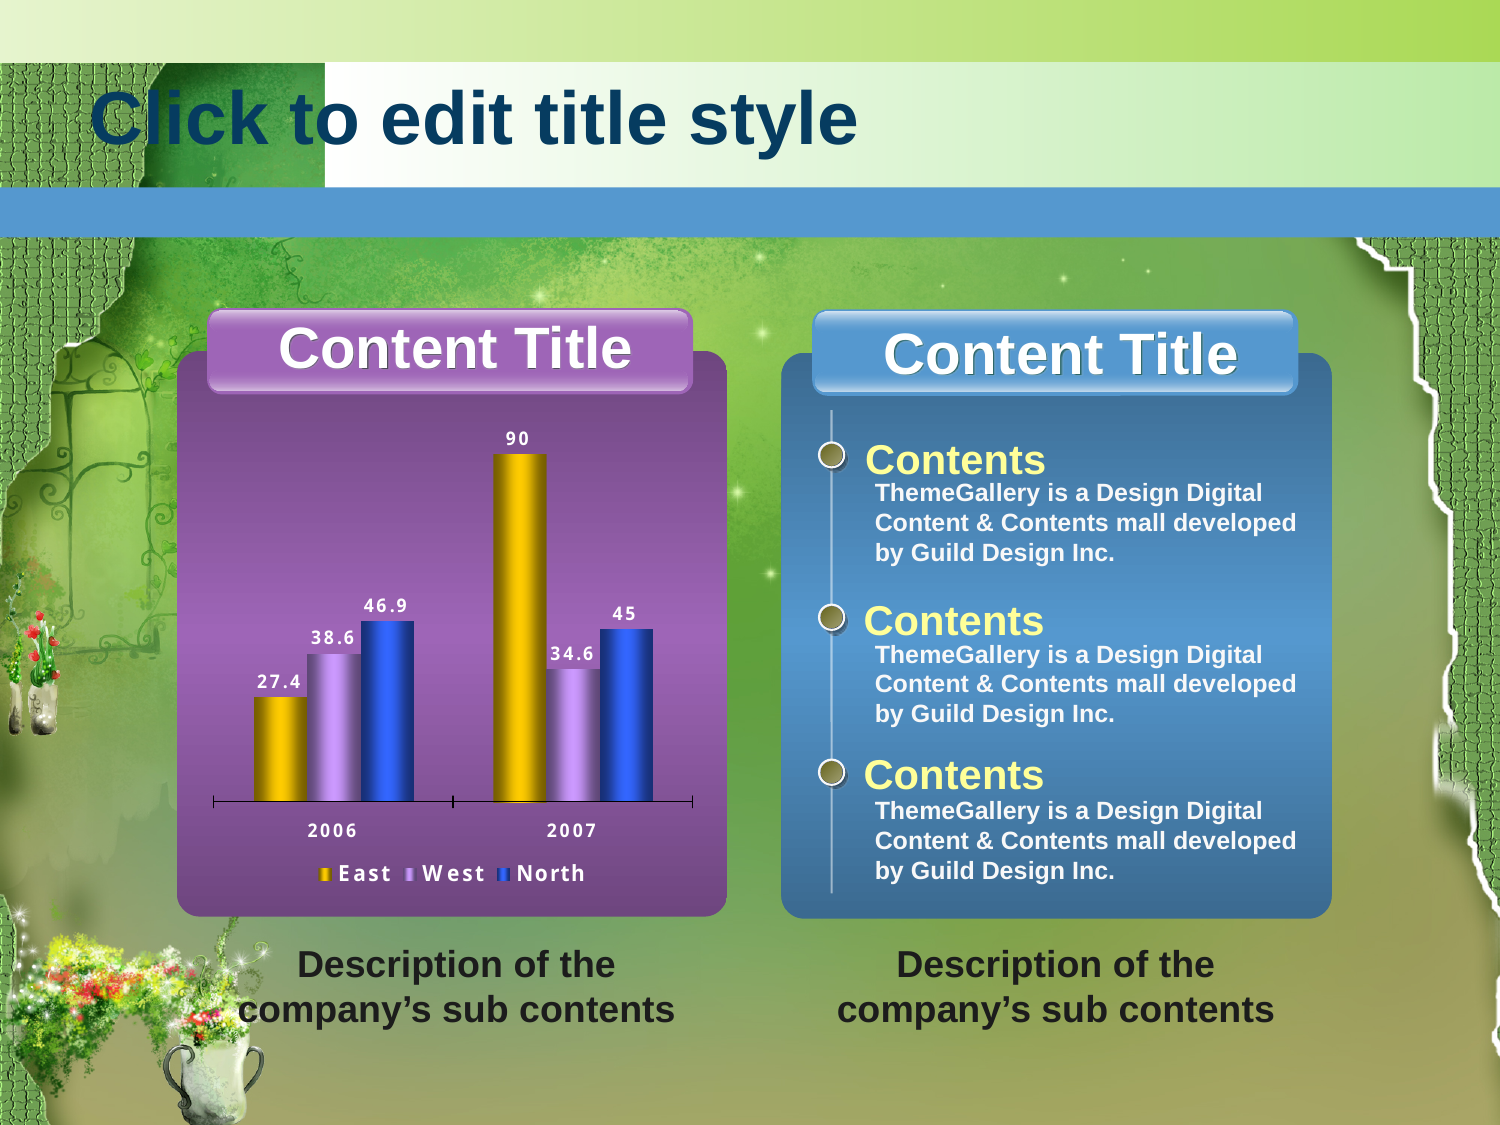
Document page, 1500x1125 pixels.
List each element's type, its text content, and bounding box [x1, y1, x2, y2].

picture [0, 62, 325, 187]
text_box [206, 307, 694, 395]
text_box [633, 0, 637, 62]
text_box Content Title [225, 302, 671, 306]
text_box [177, 350, 728, 917]
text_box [818, 604, 845, 631]
text_box Contents [837, 740, 1060, 806]
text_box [818, 442, 845, 468]
text_box Description of the company’s sub contents [809, 932, 1303, 1037]
text_box [434, 0, 438, 62]
text_box Contents [838, 425, 1062, 490]
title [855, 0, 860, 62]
picture [0, 238, 1500, 1125]
text_box Description of the company’s sub contents [209, 932, 704, 1037]
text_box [818, 759, 845, 786]
text_box ThemeGallery is a Design Digital Content & Contents mall developed by Guild Design Inc. [860, 786, 1319, 892]
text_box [195, 397, 711, 898]
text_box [811, 309, 1299, 396]
title Click to edit title style [75, 62, 1425, 185]
text_box [781, 352, 1332, 919]
text_box ThemeGallery is a Design Digital Content & Contents mall developed by Guild Design Inc. [860, 630, 1319, 736]
text_box Contents [837, 586, 1060, 652]
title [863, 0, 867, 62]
text_box ThemeGallery is a Design Digital Content & Contents mall developed by Guild Design Inc. [860, 469, 1319, 575]
